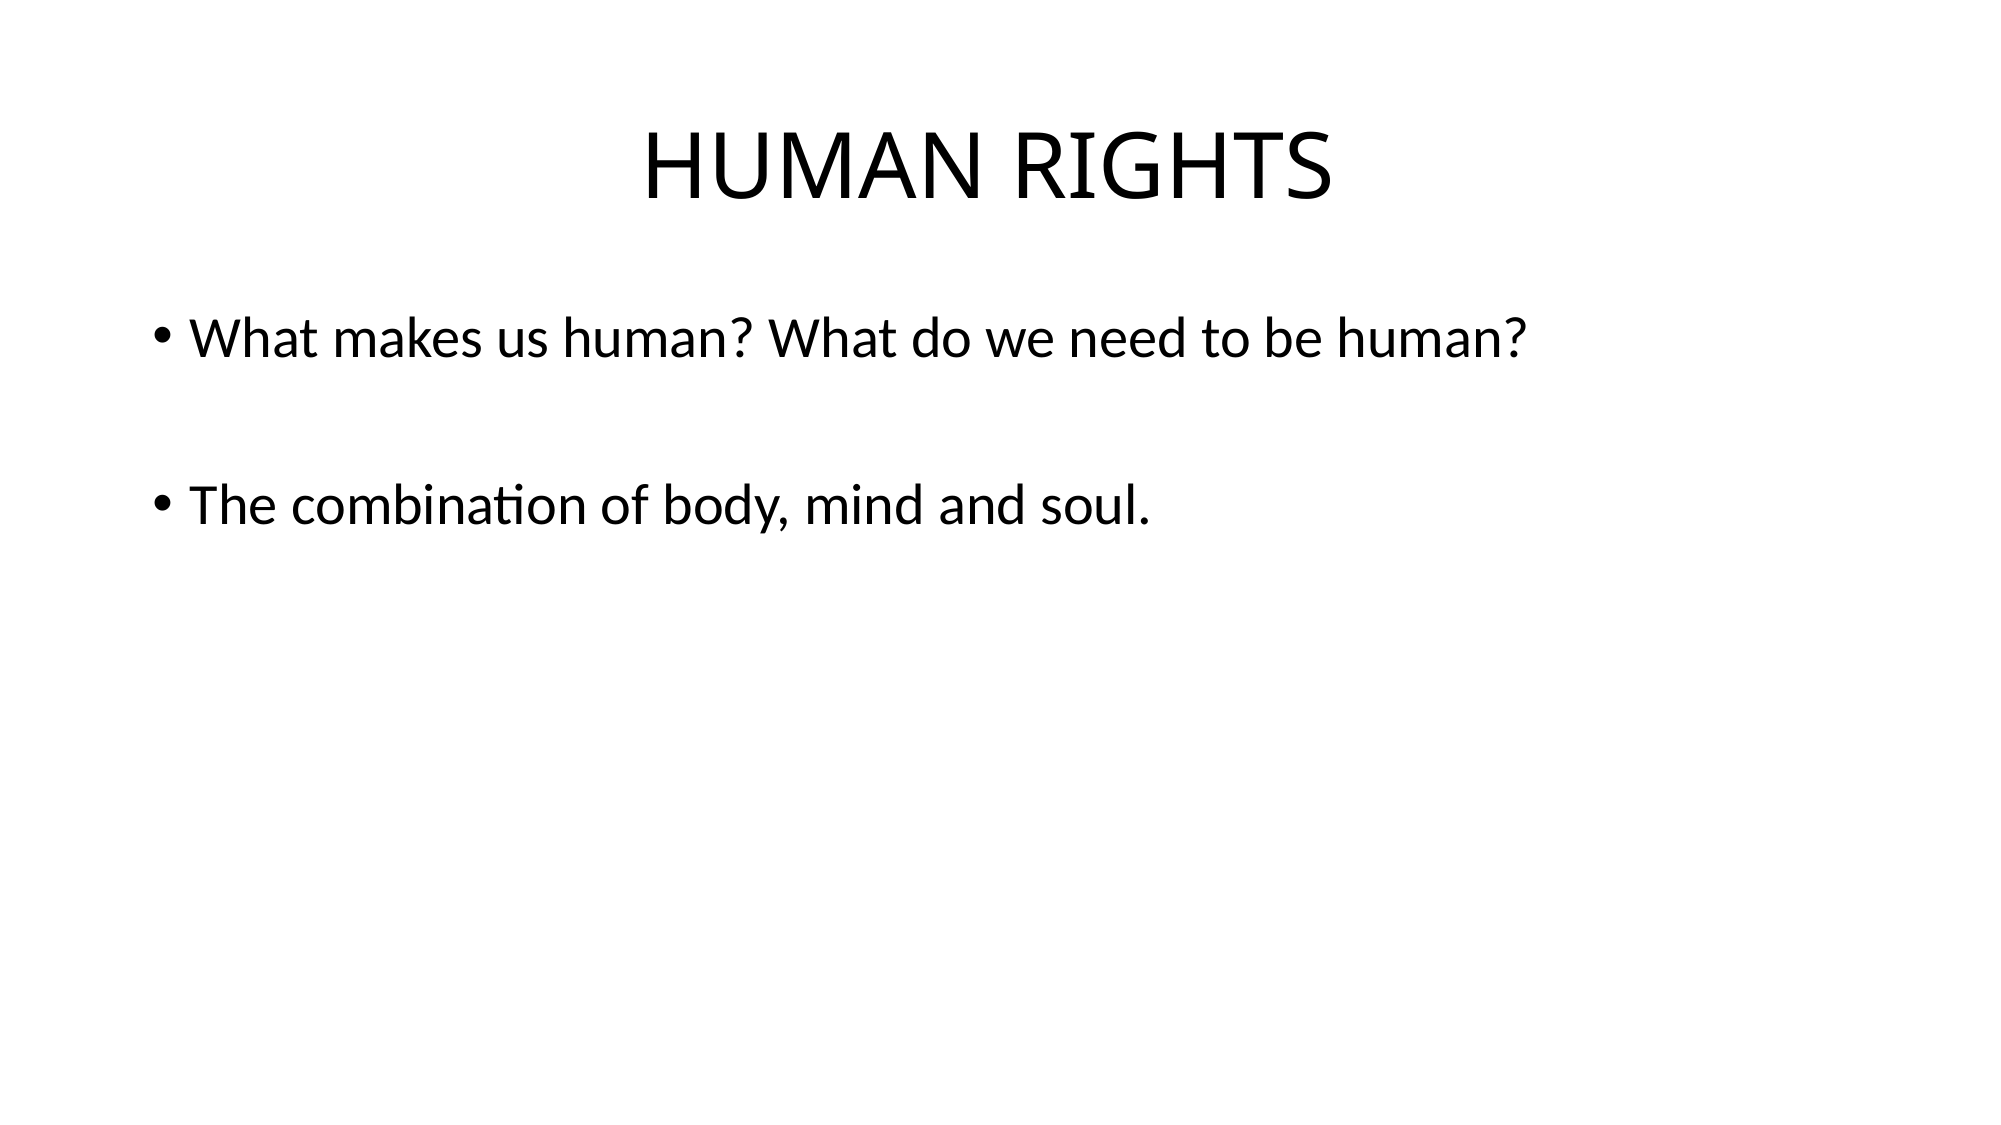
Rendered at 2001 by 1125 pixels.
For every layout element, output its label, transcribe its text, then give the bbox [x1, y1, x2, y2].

title HUMAN RIGHTS [137, 59, 1863, 278]
list What makes us human? What do we need to be human? The combination of body, mind and soul. [137, 299, 1863, 1014]
